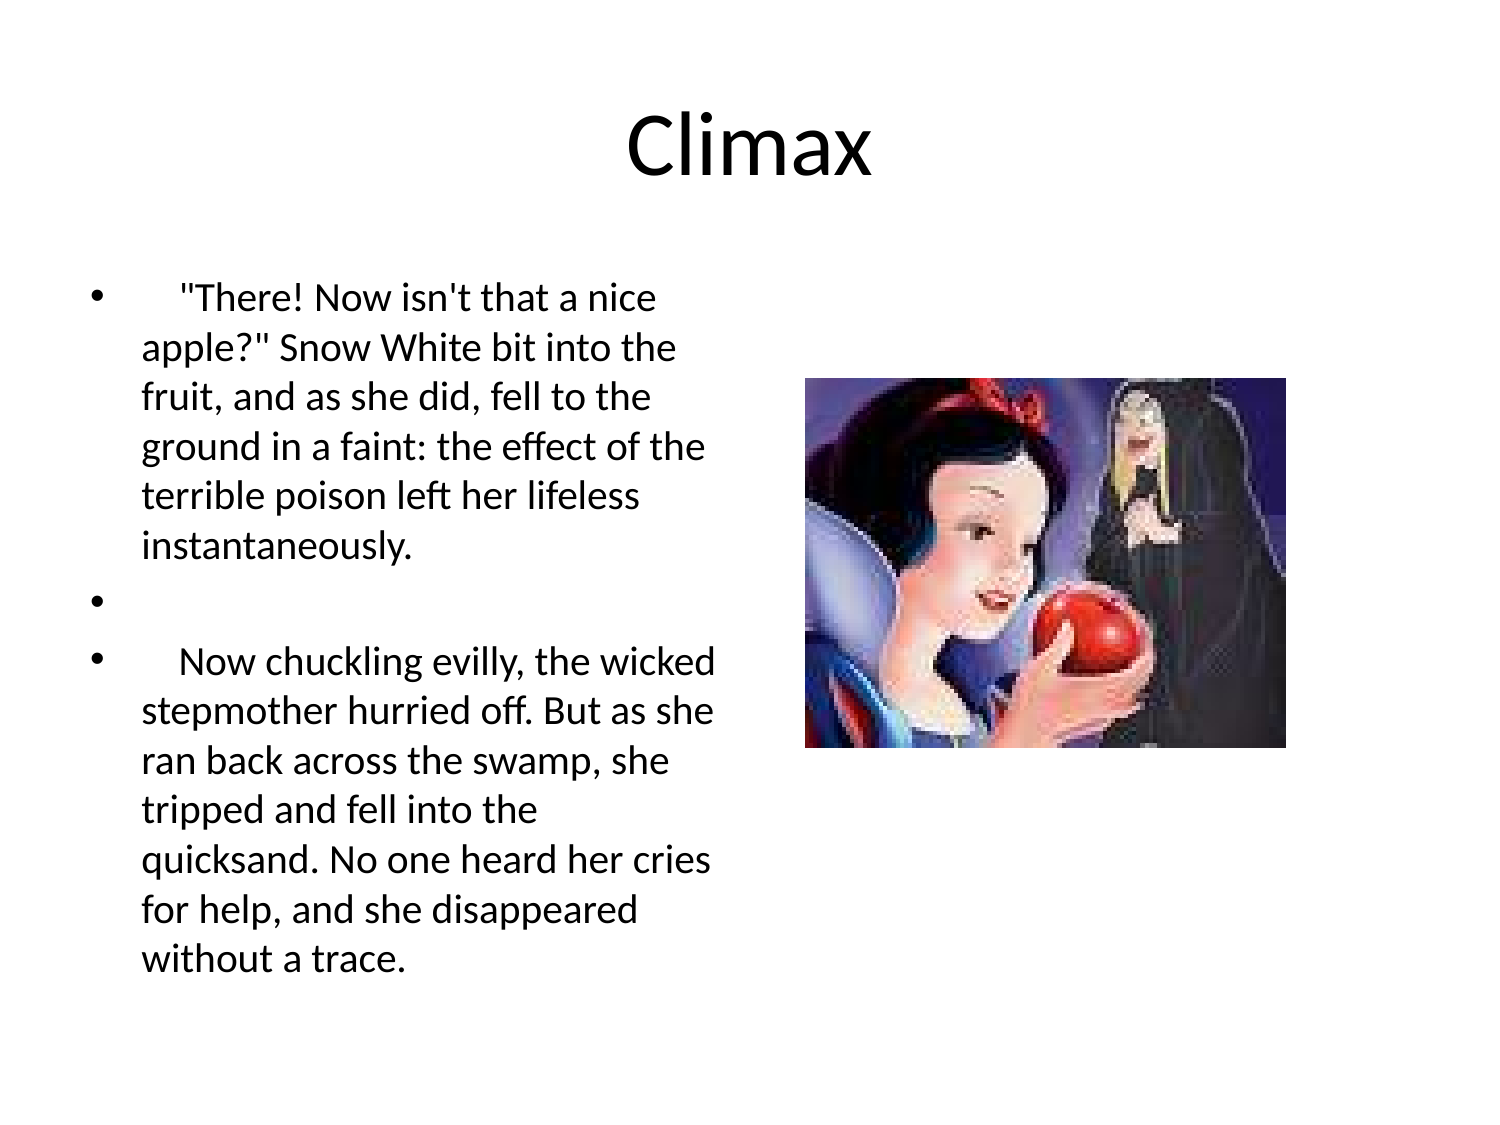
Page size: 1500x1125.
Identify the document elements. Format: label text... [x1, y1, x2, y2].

title Climax [75, 45, 1425, 233]
picture [804, 378, 1286, 748]
list "There! Now isn't that a nice apple?" Snow White bit into the fruit, and as she did, fell to the ground in a faint: the effect of the terrible poison left her lifeless instantaneously. Now chuckling evilly, the wicked stepmother hurried off. But as she ran back across the swamp, she tripped and fell into the quicksand. No one heard her cries for help, and she disappeared without a trace. [75, 262, 738, 1005]
